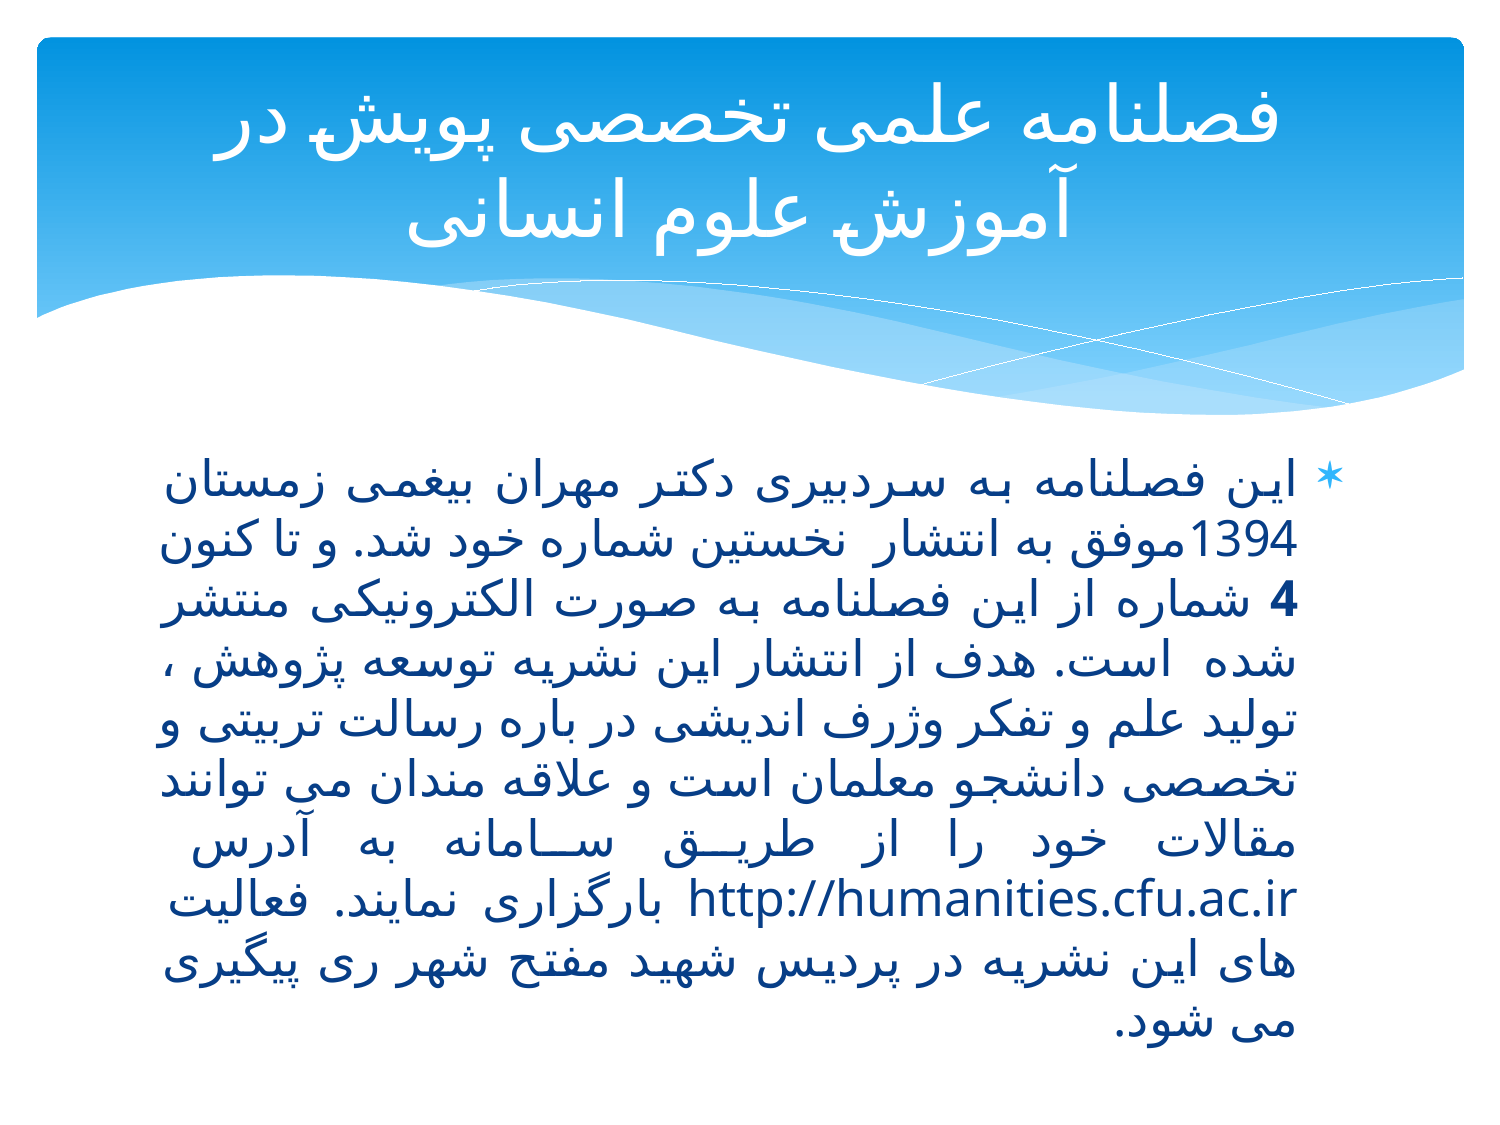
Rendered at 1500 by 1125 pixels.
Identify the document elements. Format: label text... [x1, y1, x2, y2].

title فصلنامه علمی تخصصی پویش در آموزش علوم انسانی [75, 55, 1425, 261]
list این فصلنامه به سردبیری دکتر مهران بیغمی زمستان 1394موفق به انتشار نخستین شماره خود شد. و تا کنون 4 شماره از این فصلنامه به صورت الکترونیکی منتشر شده است. هدف از انتشار این نشریه توسعه پژوهش ، تولید علم و تفکر وژرف اندیشی در باره رسالت تربیتی و تخصصی دانشجو معلمان است و علاقه مندان می توانند مقالات خود را از طریق سامانه به آدرس http://humanities.cfu.ac.ir بارگزاری نمایند. فعالیت های این نشریه در پردیس شهید مفتح شهر ری پیگیری می شود. [143, 438, 1359, 1005]
